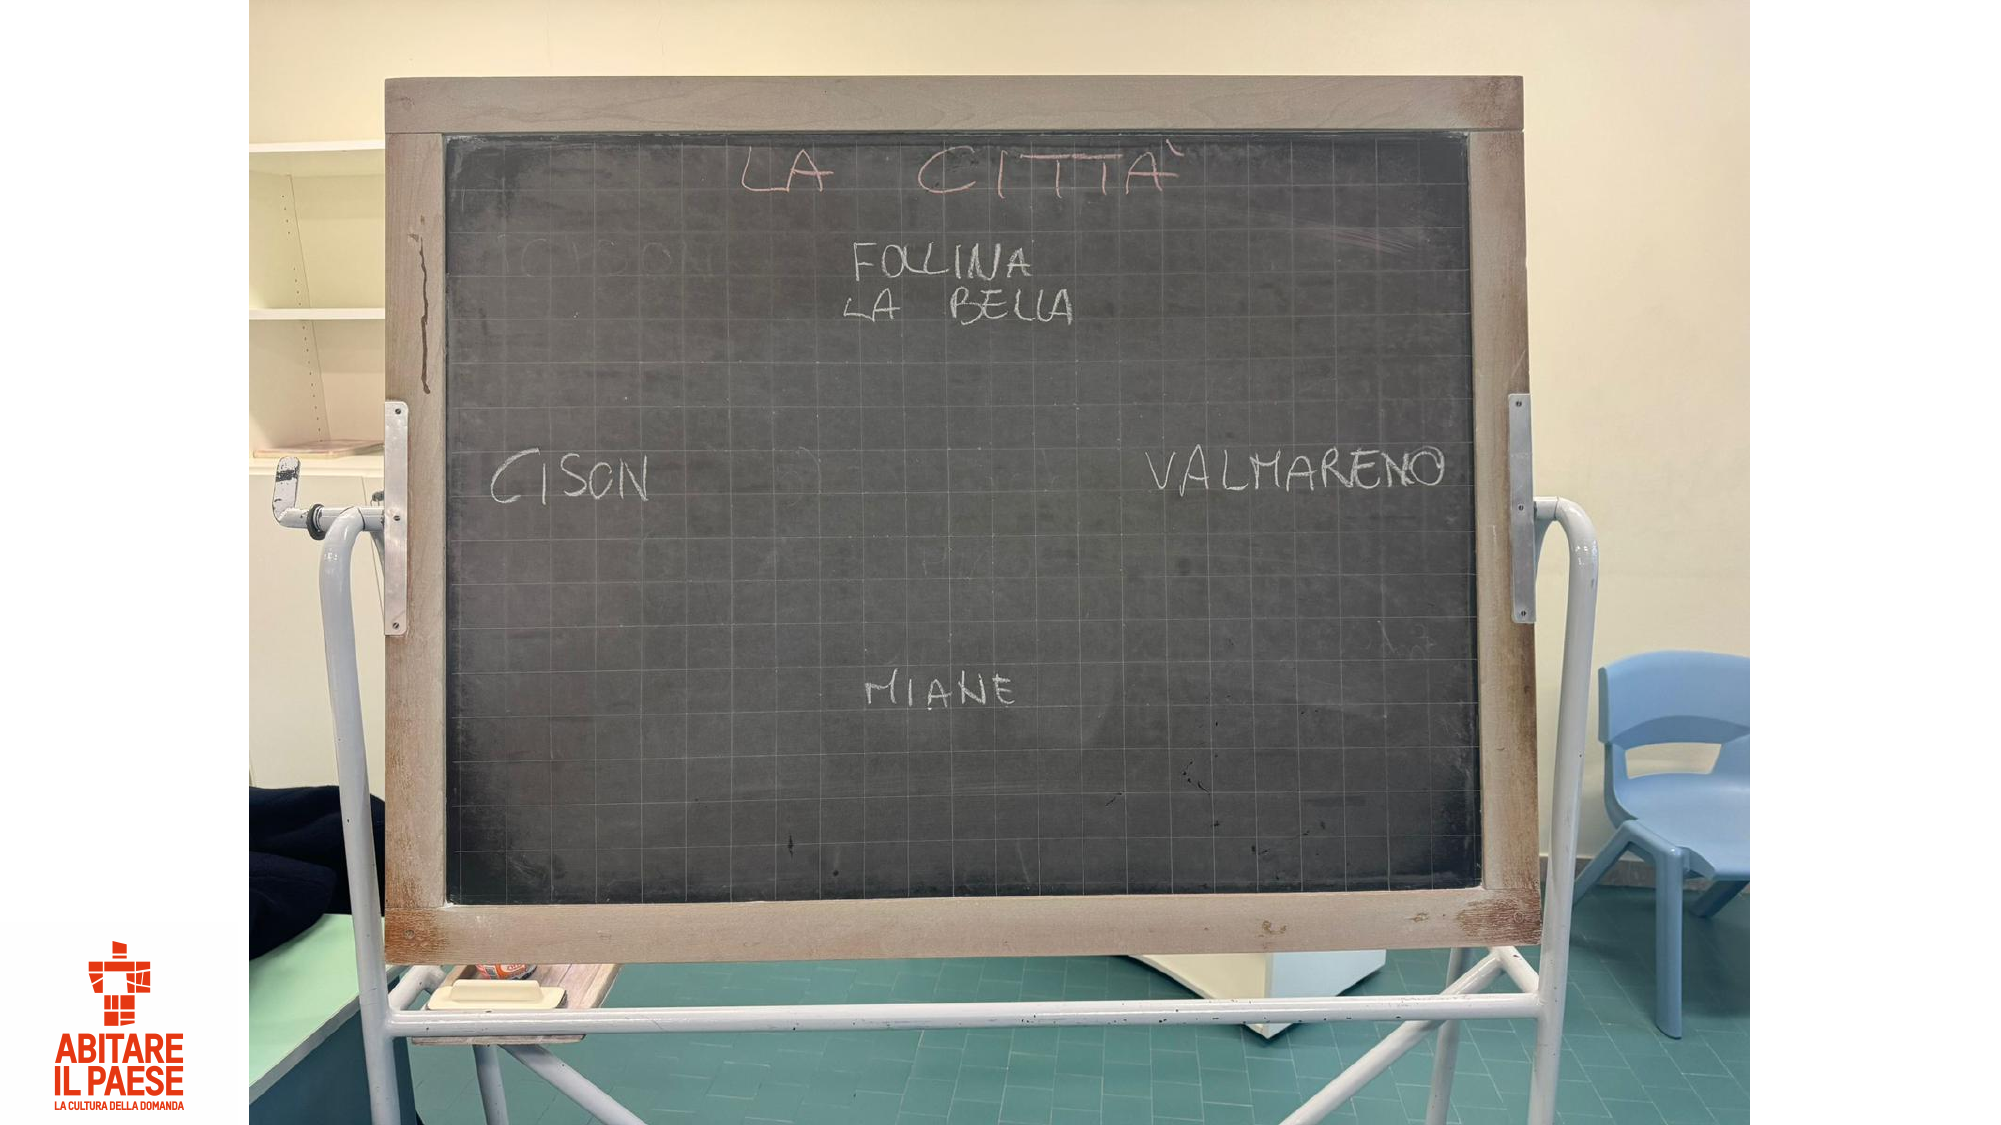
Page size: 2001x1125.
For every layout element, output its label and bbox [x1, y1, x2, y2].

picture [249, 0, 1751, 1125]
picture [0, 922, 238, 1125]
